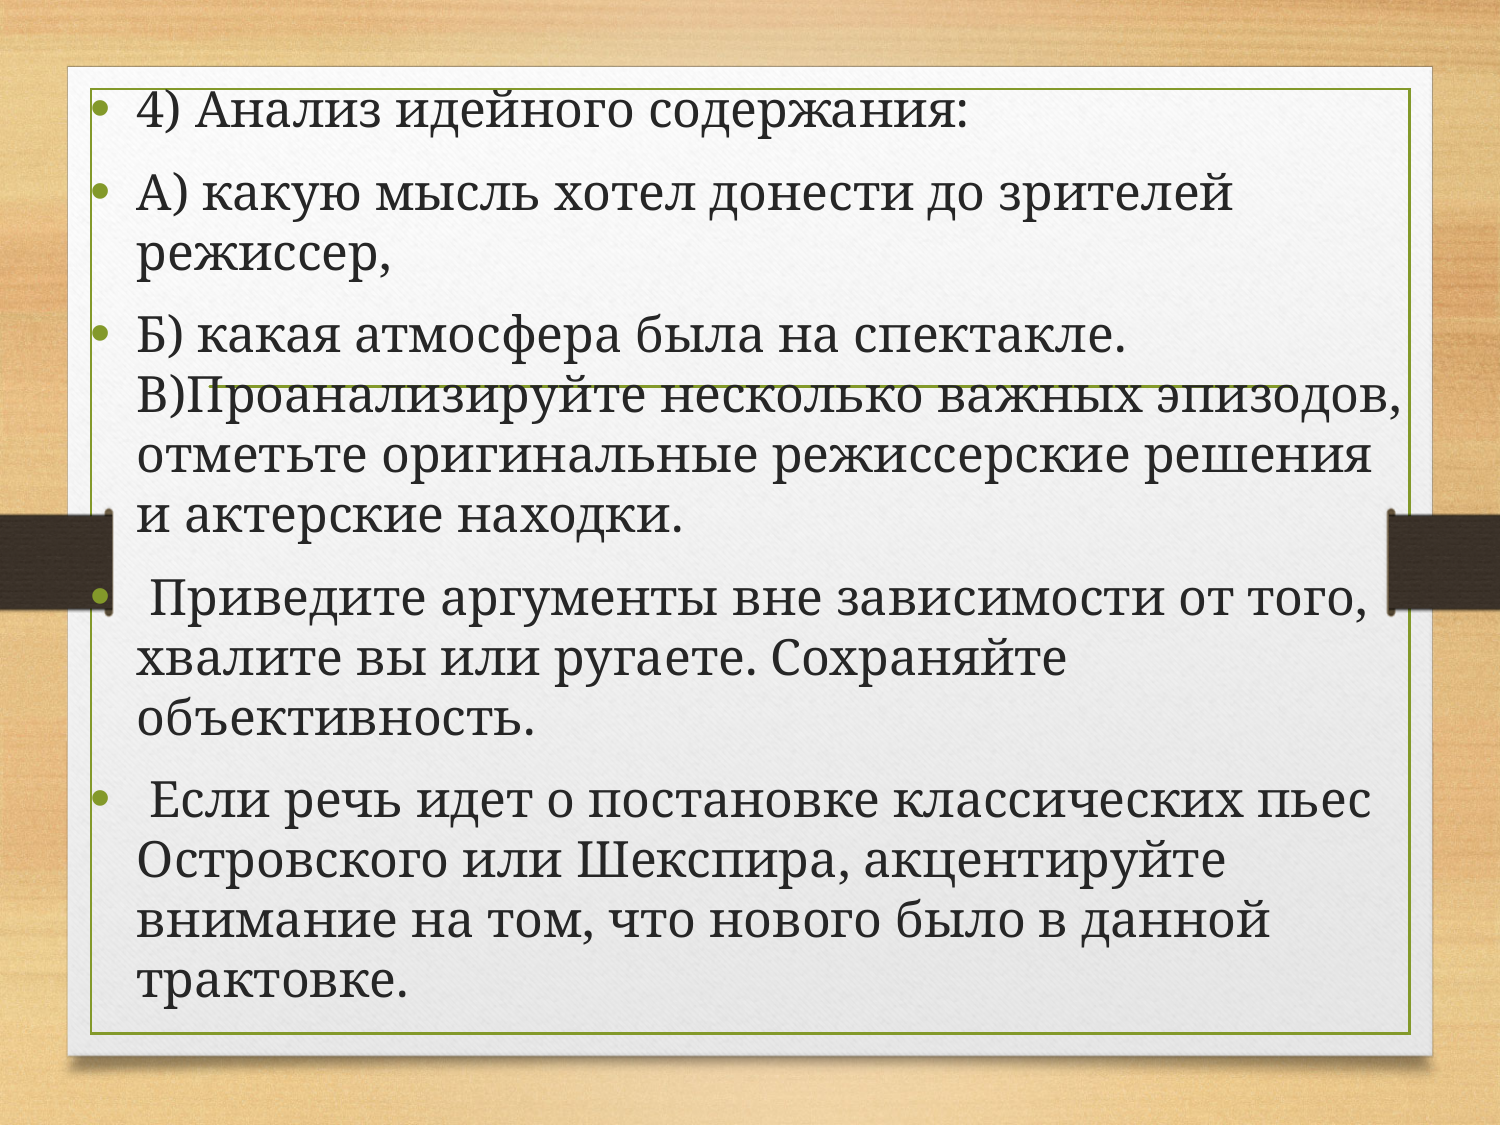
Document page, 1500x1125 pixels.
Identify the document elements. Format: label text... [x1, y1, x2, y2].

list 4) Анализ идейного содержания: А) какую мысль хотел донести до зрителей режиссер, Б) какая атмосфера была на спектакле. В)Проанализируйте несколько важных эпизодов, отметьте оригинальные режиссерские решения и актерские находки. Приведите аргументы вне зависимости от того, хвалите вы или ругаете. Сохраняйте объективность. Если речь идет о постановке классических пьес Островского или Шекспира, акцентируйте внимание на том, что нового было в данной трактовке. [75, 70, 1425, 1055]
picture [0, 0, 1500, 1125]
